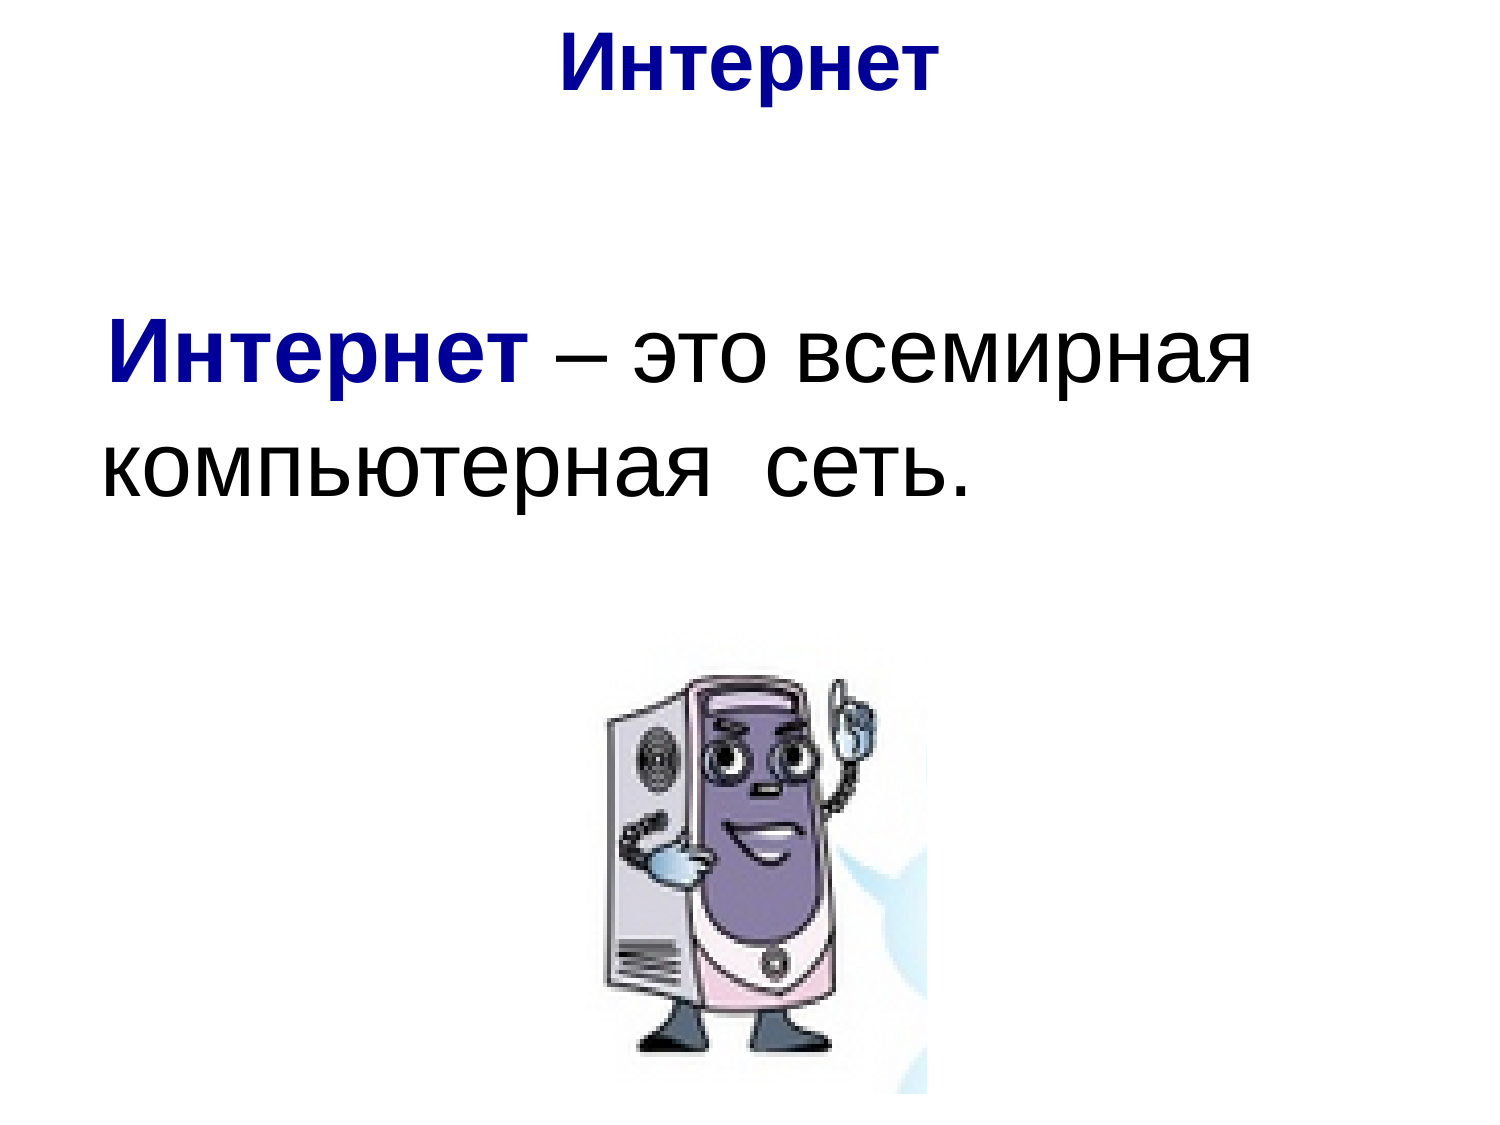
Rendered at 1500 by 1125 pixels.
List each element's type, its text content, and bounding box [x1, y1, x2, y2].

text_box Интернет [81, 0, 1419, 117]
list Интернет – это всемирная компьютерная сеть. [29, 262, 1471, 551]
picture [548, 597, 928, 1095]
